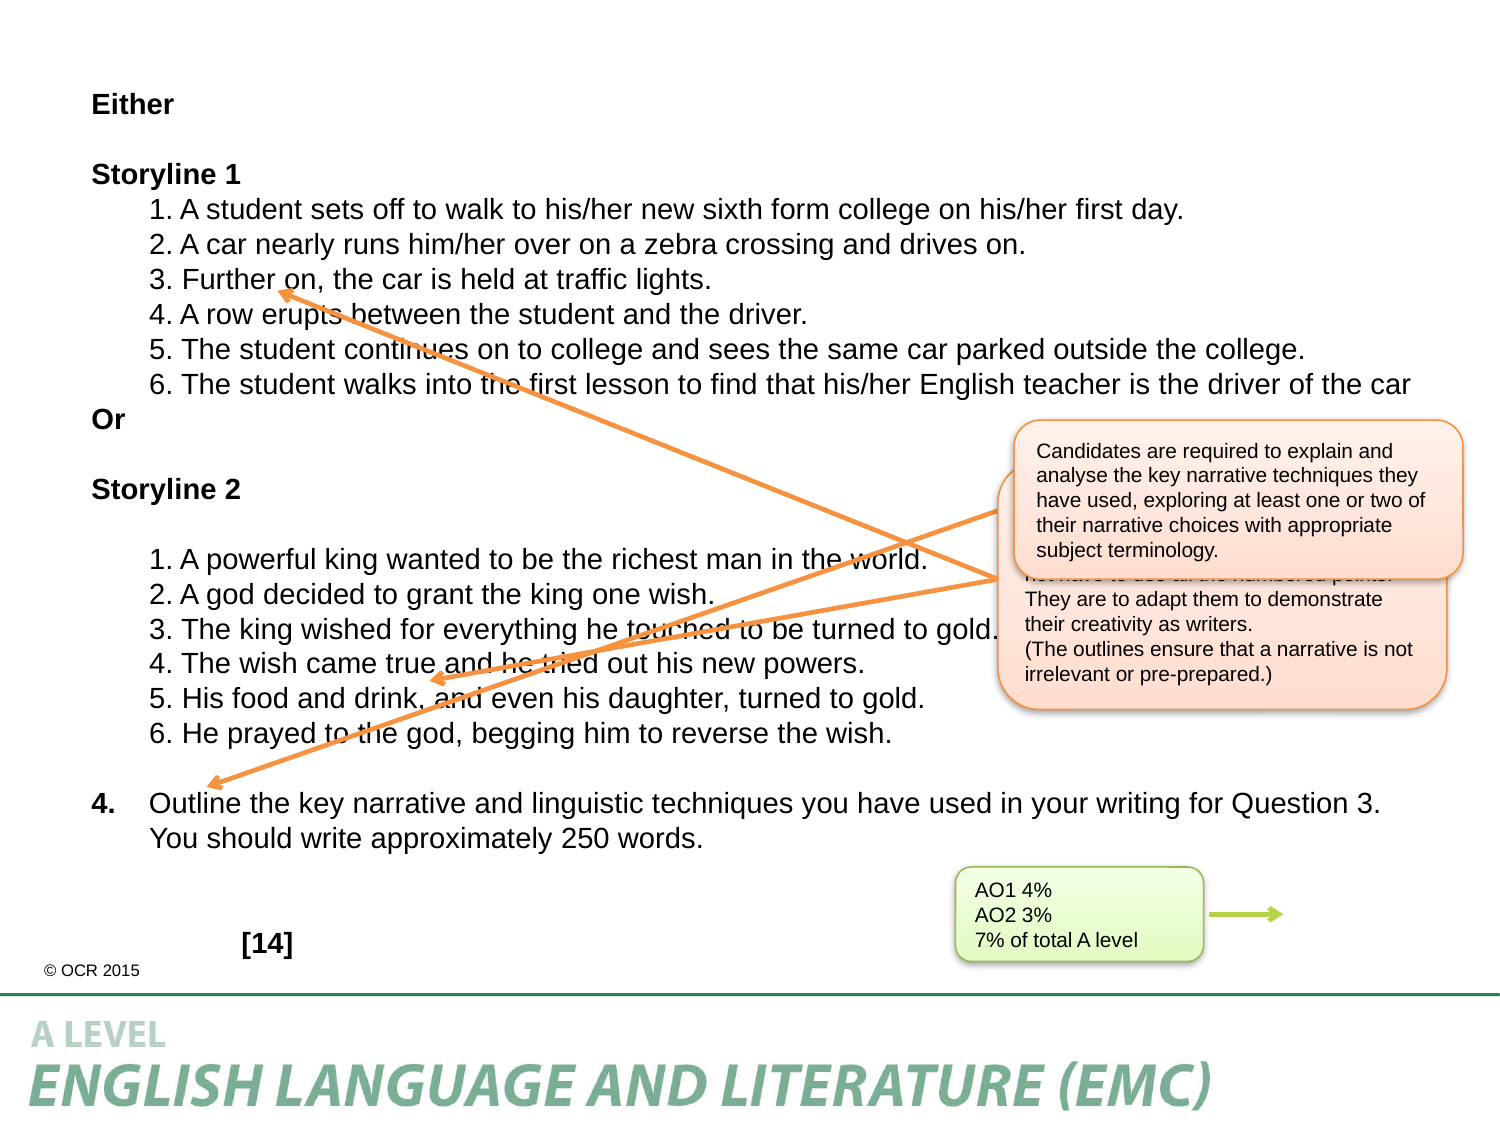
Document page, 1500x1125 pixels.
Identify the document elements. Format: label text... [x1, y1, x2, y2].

picture [0, 993, 1500, 1125]
text_box The outline is a starting point and does not have to be followed through in order. Candidates may start anywhere and do not have to use all the numbered points. They are to adapt them to demonstrate their creativity as writers. (The outlines ensure that a narrative is not irrelevant or pre-prepared.) [1019, 581, 1448, 711]
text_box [429, 578, 999, 681]
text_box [277, 290, 999, 580]
text_box Candidates are required to explain and analyse the key narrative techniques they have used, exploring at least one or two of their narrative choices with appropriate subject terminology. [1013, 419, 1464, 580]
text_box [206, 504, 1015, 788]
text_box AO1 4% AO2 3% 7% of total A level [954, 866, 1205, 963]
text_box Either Storyline 1 1. A student sets off to walk to his/her new sixth form college on his/her first day. 2. A car nearly runs him/her over on a zebra crossing and drives on. 3. Further on, the car is held at traffic lights. 4. A row erupts between the student and the driver. 5. The student continues on to college and sees the same car parked outside the college. 6. The student walks into the first lesson to find that his/her English teacher is the driver of the car Or Storyline 2 1. A powerful king wanted to be the richest man in the world. 2. A god decided to grant the king one wish. 3. The king wished for everything he touched to be turned to gold. 4. The wish came true and he tried out his new powers. 5. His food and drink, and even his daughter, turned to gold. 6. He prayed to the god, begging him to reverse the wish. 4. Outline the key narrative and linguistic techniques you have used in your writing for Question 3. You should write approximately 250 words. [14] [76, 78, 1447, 967]
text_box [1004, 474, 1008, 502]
